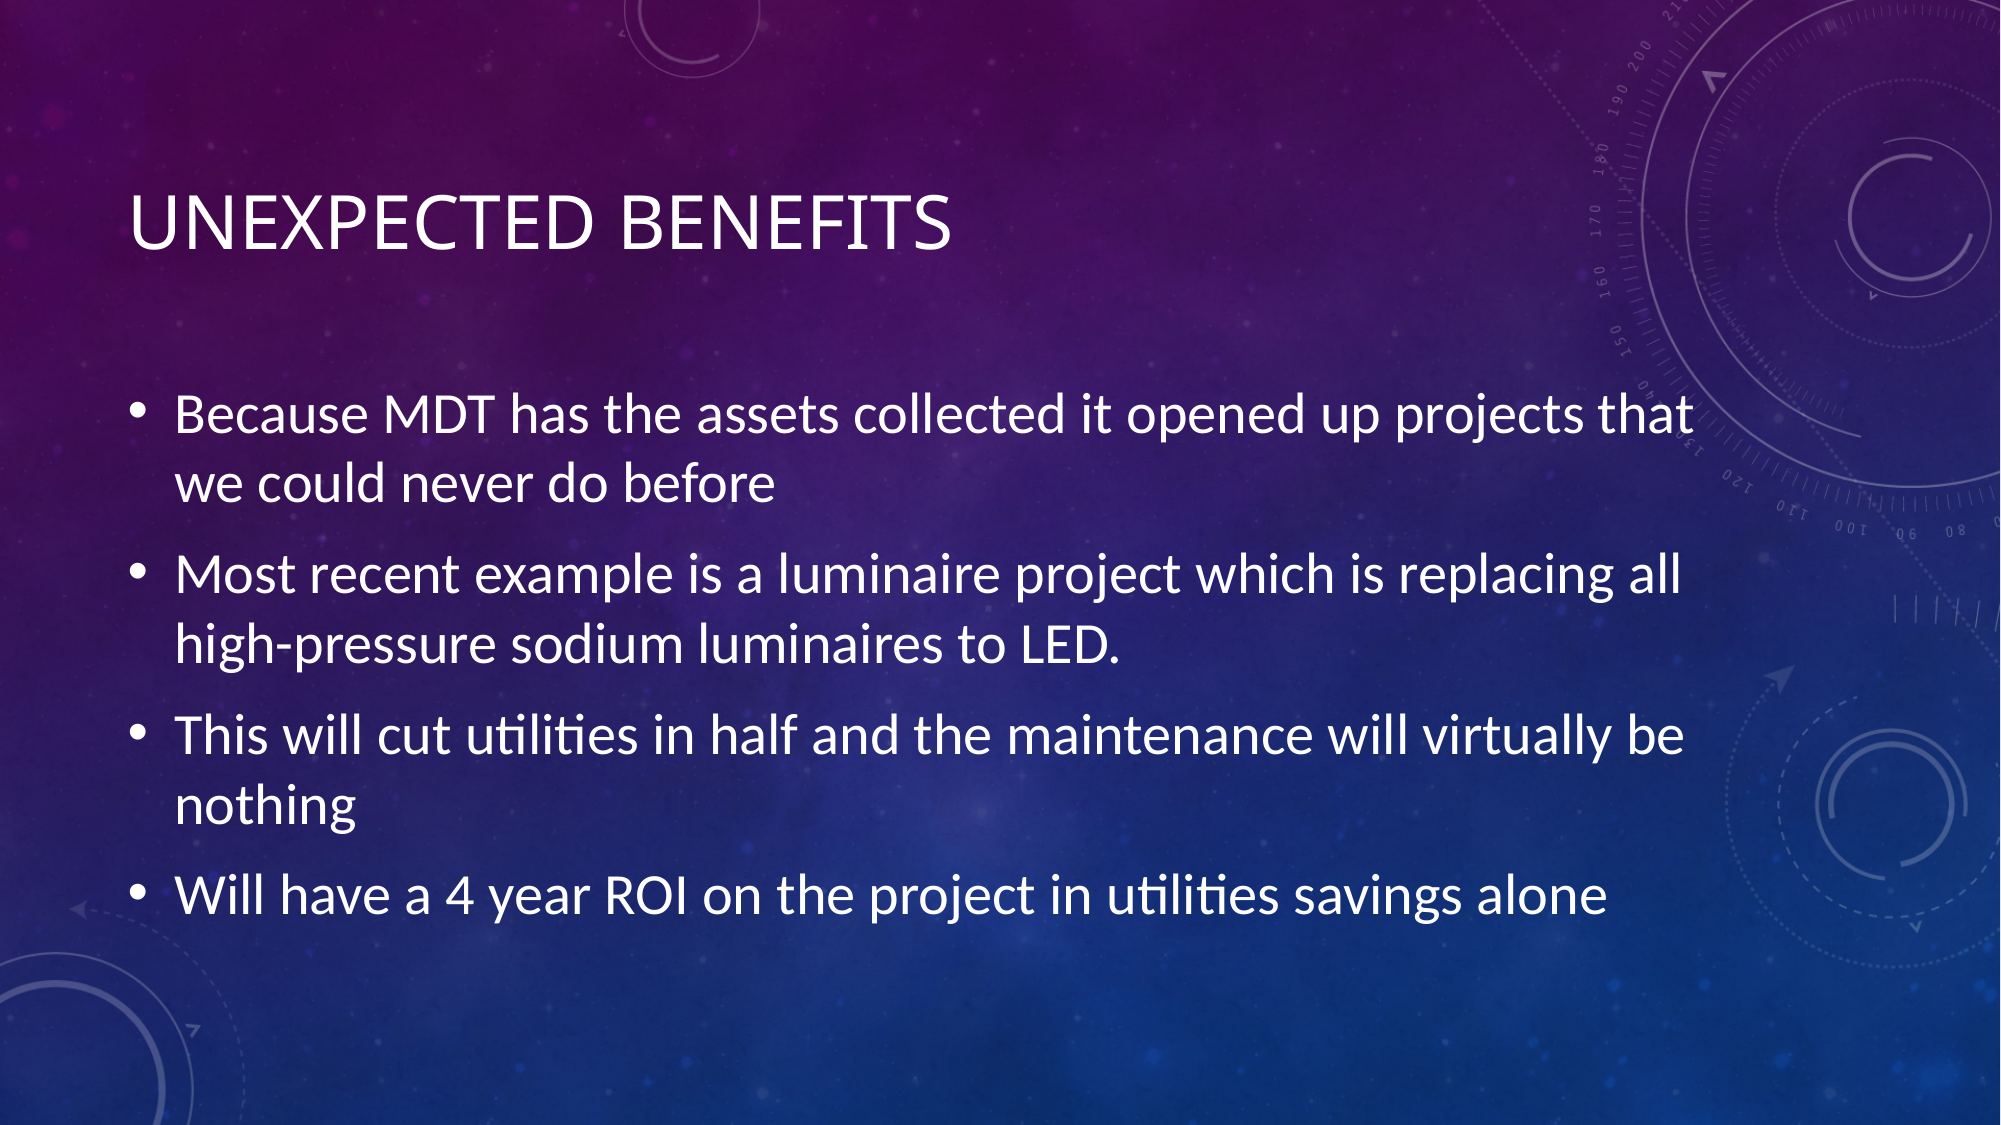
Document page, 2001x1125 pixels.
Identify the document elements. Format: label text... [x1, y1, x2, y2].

title Unexpected Benefits [112, 99, 1775, 339]
picture [0, 0, 2001, 1125]
list Because MDT has the assets collected it opened up projects that we could never do before Most recent example is a luminaire project which is replacing all high-pressure sodium luminaires to LED. This will cut utilities in half and the maintenance will virtually be nothing Will have a 4 year ROI on the project in utilities savings alone [112, 351, 1775, 950]
